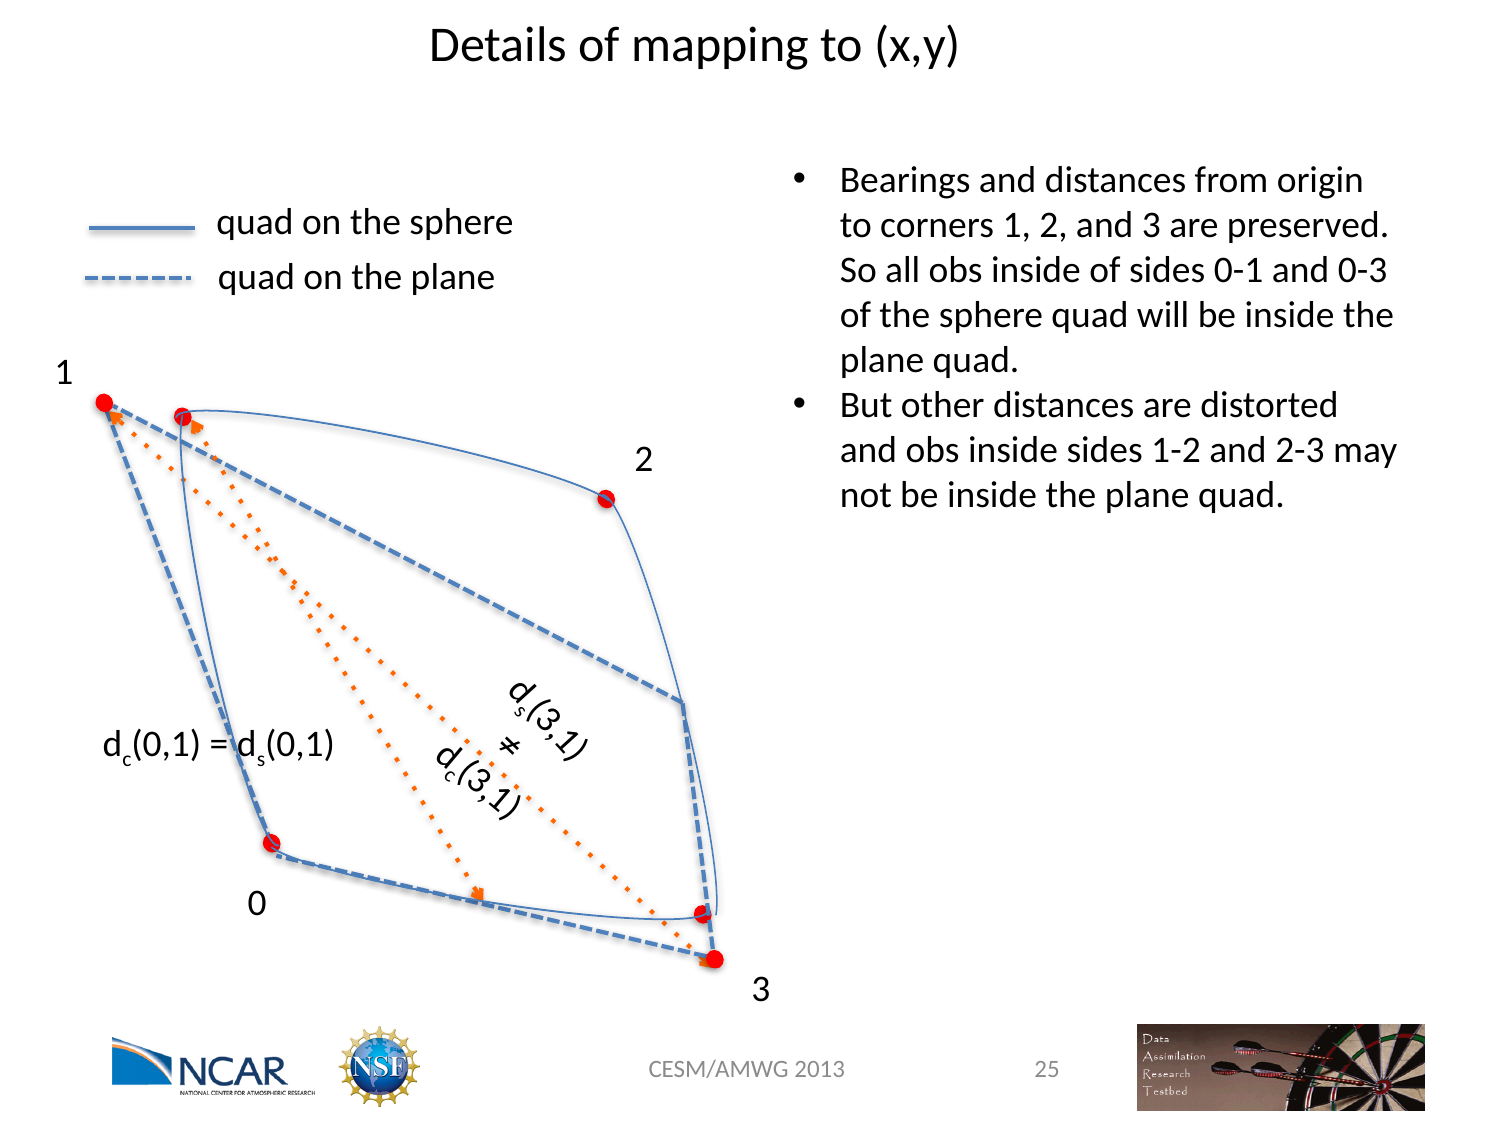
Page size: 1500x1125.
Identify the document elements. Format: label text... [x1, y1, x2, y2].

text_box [39, 339, 787, 1018]
slide_number 25 [1002, 1037, 1075, 1098]
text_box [85, 189, 560, 306]
picture [112, 1037, 315, 1095]
text_box Details of mapping to (x,y) [414, 3, 977, 79]
picture [337, 1024, 421, 1108]
footer CESM/AMWG 2013 [602, 1037, 892, 1098]
picture [1137, 1024, 1425, 1111]
text_box Bearings and distances from origin to corners 1, 2, and 3 are preserved. So all obs inside of sides 0-1 and 0-3 of the sphere quad will be inside the plane quad. But other distances are distorted and obs inside sides 1-2 and 2-3 may not be inside the plane quad. [778, 147, 1418, 523]
